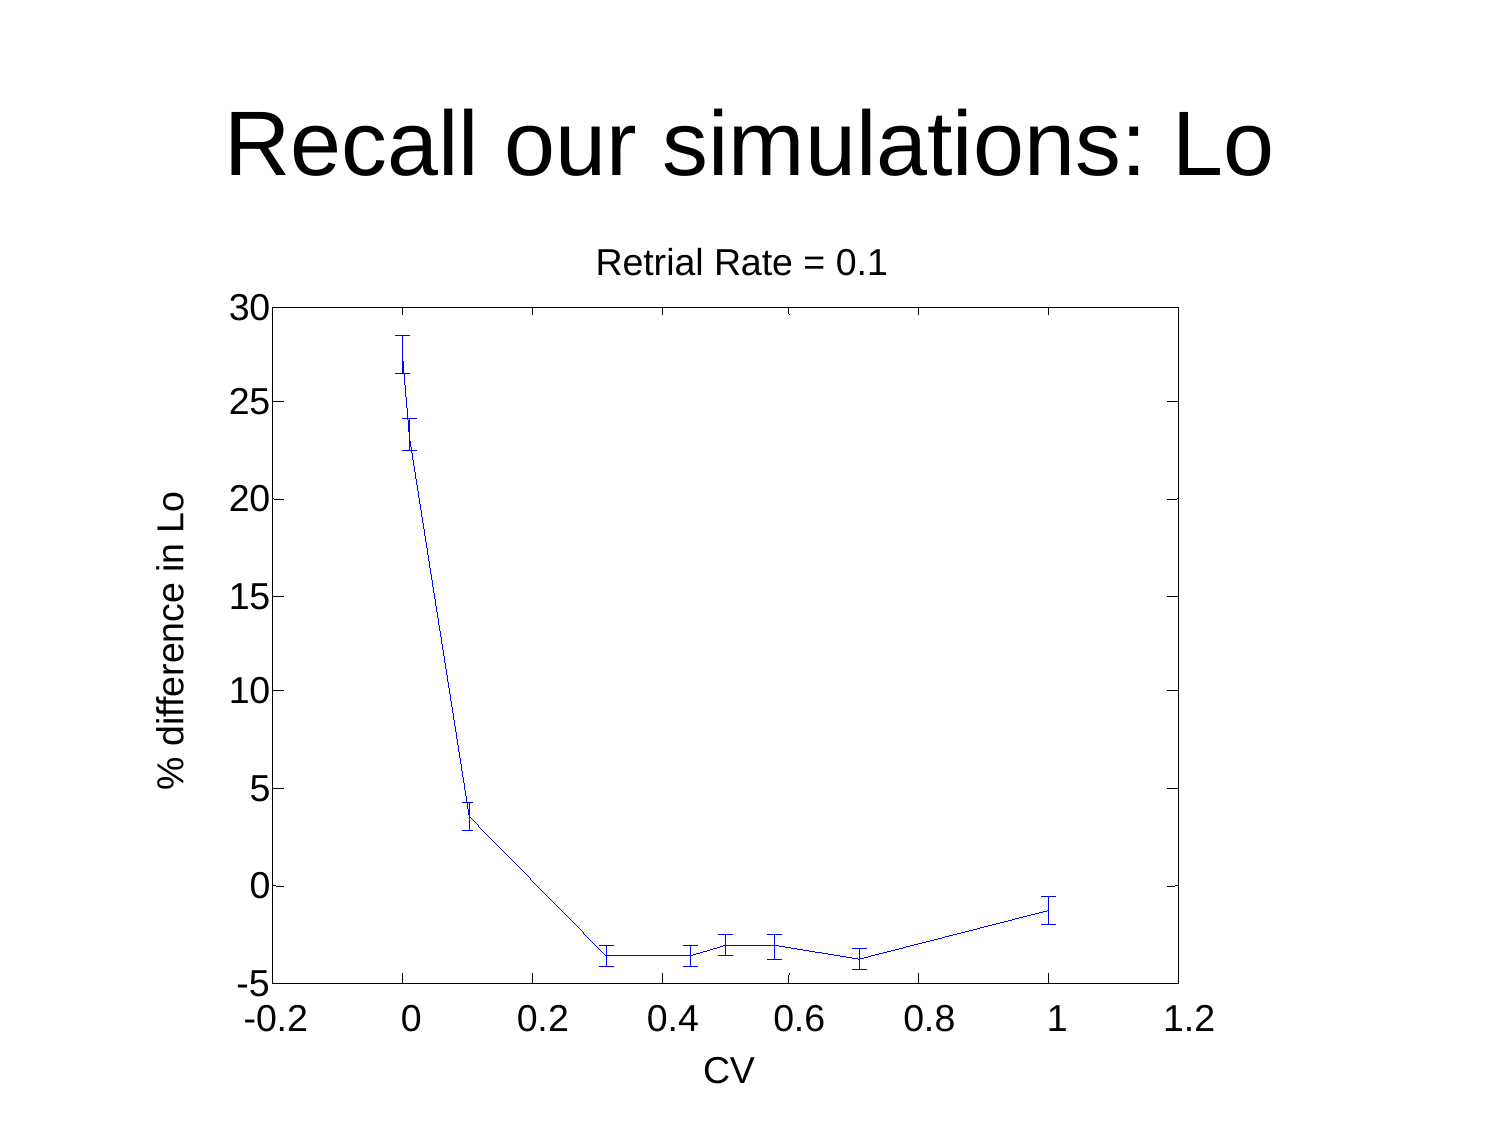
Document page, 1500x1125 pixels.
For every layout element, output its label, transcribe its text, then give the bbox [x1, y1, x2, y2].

title Recall our simulations: Lo [74, 44, 1426, 233]
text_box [124, 237, 1288, 1106]
